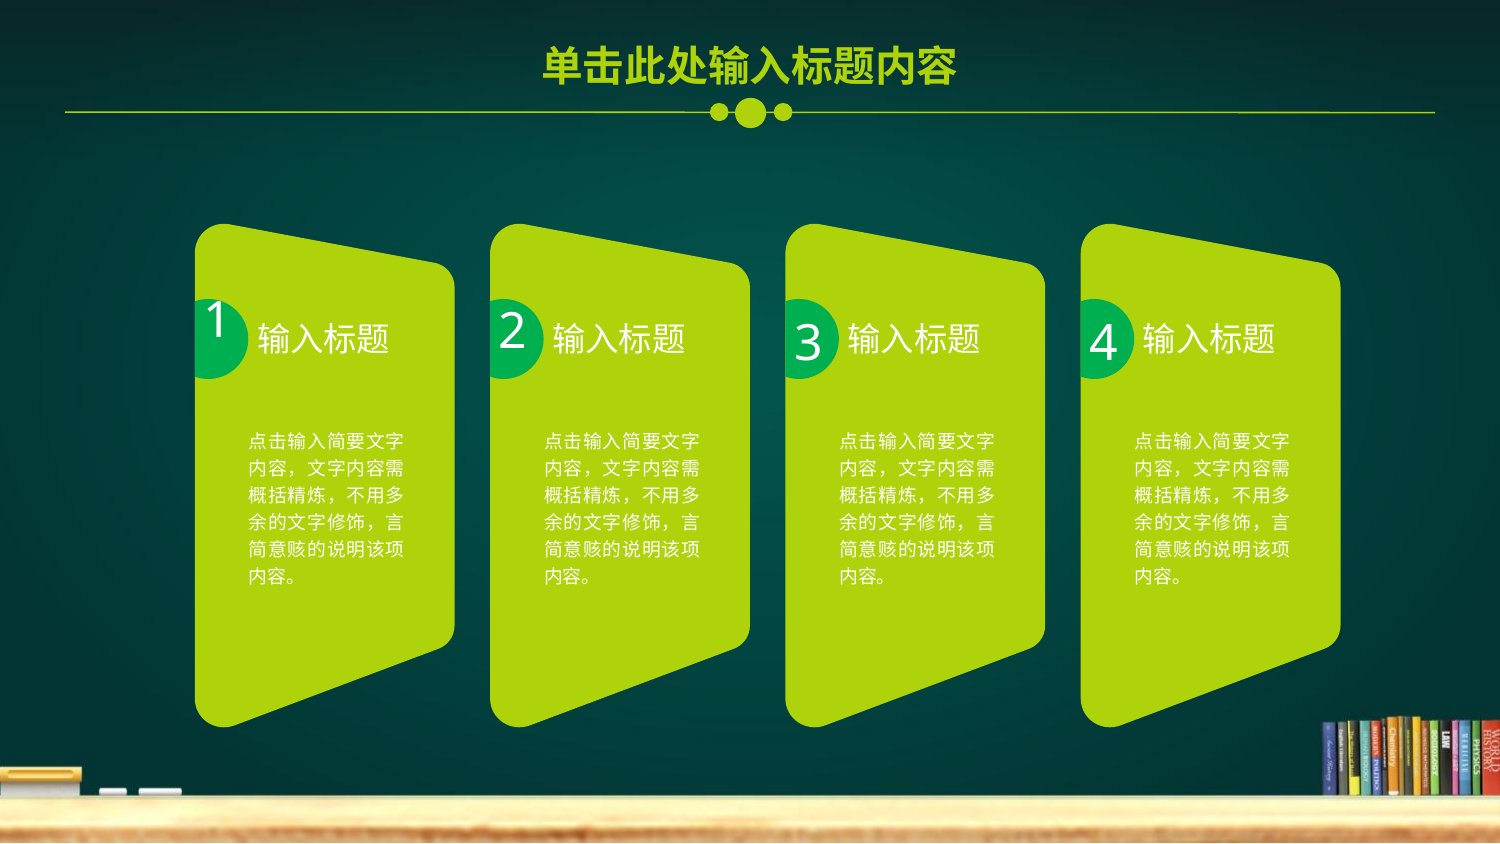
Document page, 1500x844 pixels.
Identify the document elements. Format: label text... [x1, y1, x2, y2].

text_box 输入标题 [242, 311, 405, 366]
text_box [1080, 298, 1128, 379]
text_box 点击输入简要文字内容，文字内容需概括精炼，不用多余的文字修饰，言简意赅的说明该项内容。 [234, 417, 420, 595]
text_box [490, 299, 537, 379]
text_box [490, 223, 750, 728]
text_box 输入标题 [1128, 311, 1291, 366]
text_box [194, 299, 242, 379]
text_box [1080, 223, 1341, 728]
text_box [785, 223, 1046, 728]
text_box 输入标题 [537, 311, 701, 366]
text_box 2 [495, 298, 531, 359]
text_box 4 [1086, 310, 1122, 371]
text_box [194, 223, 455, 728]
text_box 单击此处输入标题内容 [526, 32, 974, 97]
text_box 3 [790, 310, 827, 371]
picture [0, 0, 1500, 844]
text_box 1 [200, 287, 236, 348]
text_box 点击输入简要文字内容，文字内容需概括精炼，不用多余的文字修饰，言简意赅的说明该项内容。 [824, 417, 1010, 595]
text_box 点击输入简要文字内容，文字内容需概括精炼，不用多余的文字修饰，言简意赅的说明该项内容。 [529, 417, 715, 595]
text_box [785, 298, 832, 379]
text_box 点击输入简要文字内容，文字内容需概括精炼，不用多余的文字修饰，言简意赅的说明该项内容。 [1119, 417, 1306, 595]
text_box 输入标题 [832, 311, 996, 366]
